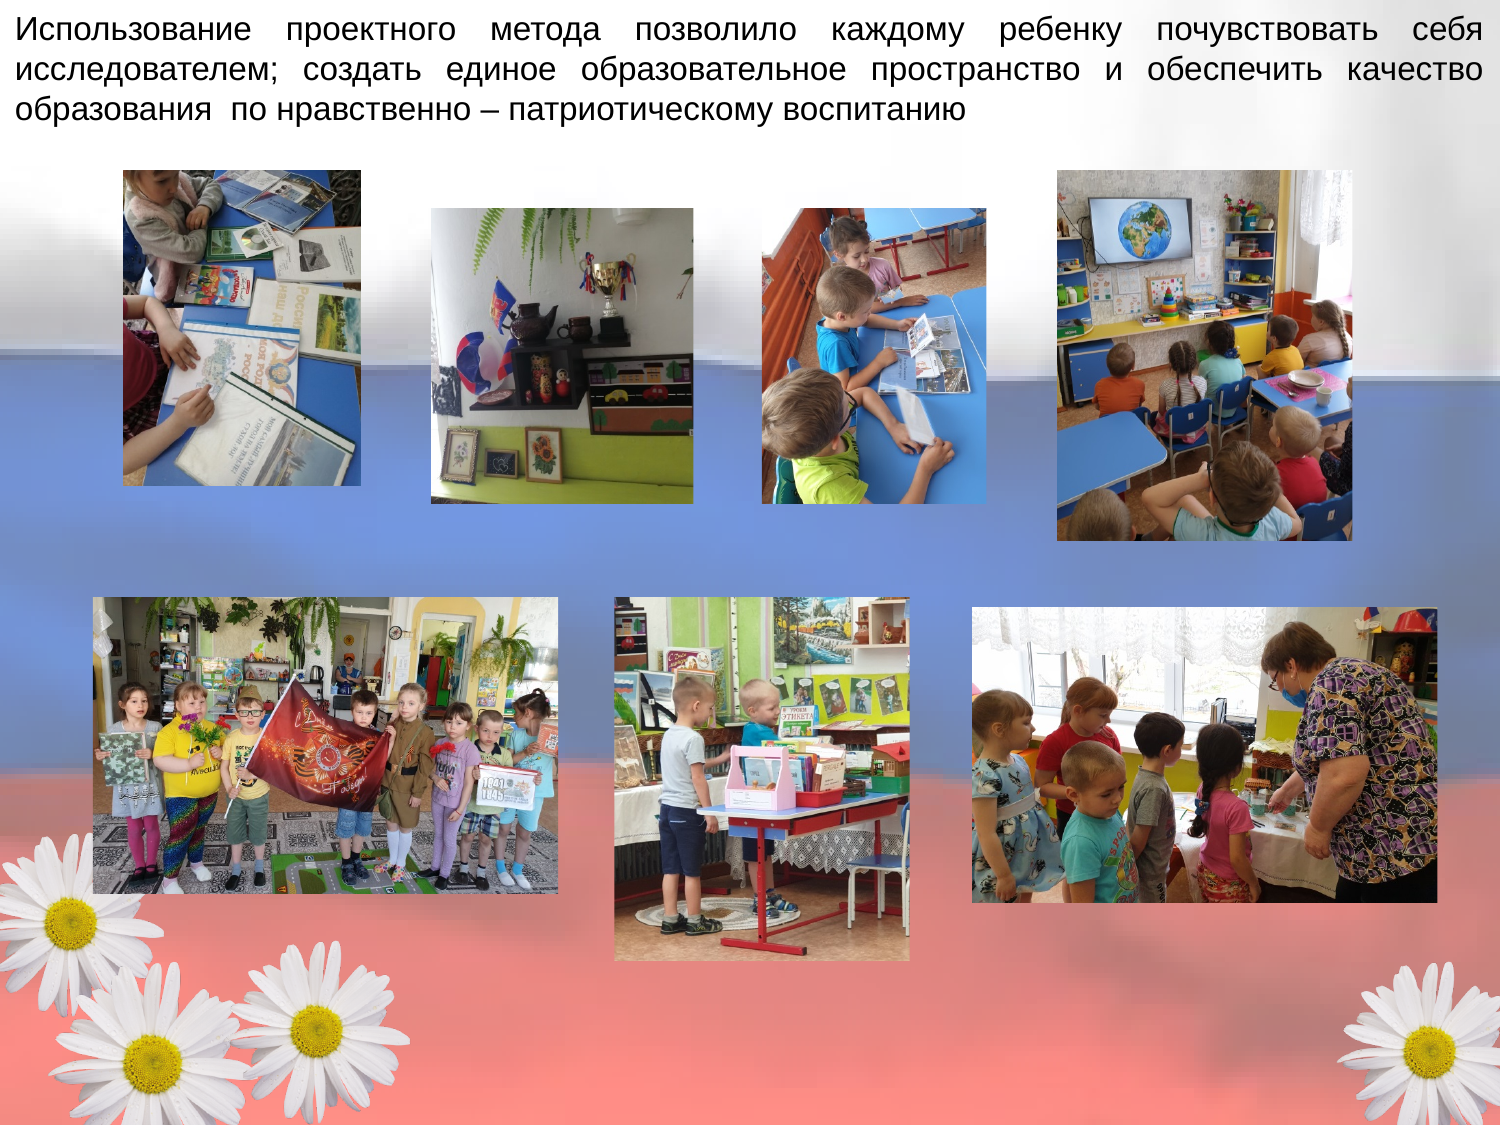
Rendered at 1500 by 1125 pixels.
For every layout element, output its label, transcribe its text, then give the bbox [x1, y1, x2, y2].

picture [761, 207, 987, 504]
picture [614, 597, 910, 961]
picture [1335, 960, 1500, 1125]
picture [1056, 170, 1353, 542]
picture [971, 607, 1438, 904]
picture [0, 597, 559, 1125]
picture [123, 170, 361, 486]
text_box Использование проектного метода позволило каждому ребенку почувствовать себя исследователем; создать единое образовательное пространство и обеспечить качество образования по нравственно – патриотическому воспитанию [0, 0, 1500, 135]
picture [430, 207, 694, 504]
